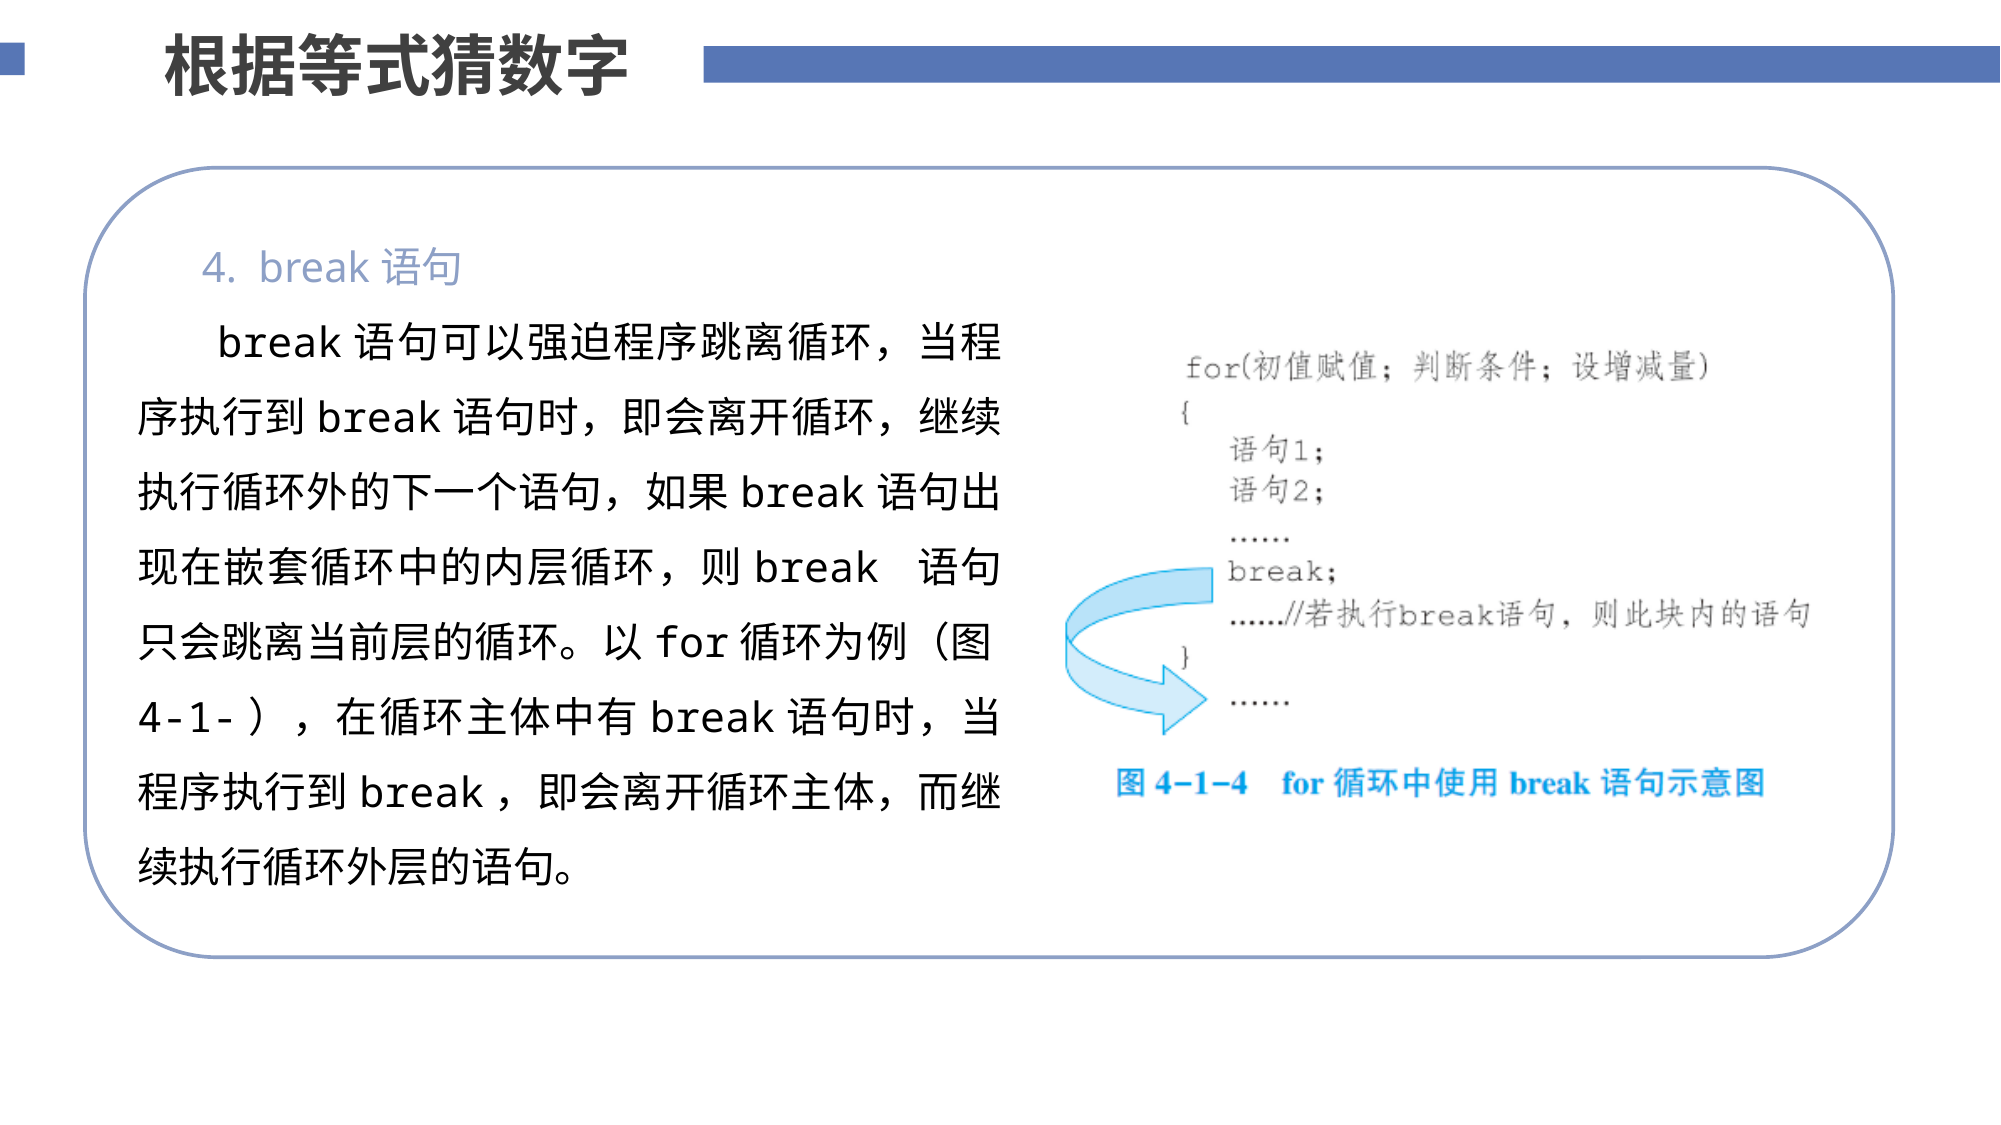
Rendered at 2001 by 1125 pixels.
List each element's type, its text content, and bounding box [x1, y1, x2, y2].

text_box [702, 45, 2000, 84]
text_box 根据等式猜数字 [163, 23, 632, 104]
picture [1054, 314, 1846, 811]
text_box [0, 41, 26, 76]
text_box [83, 166, 1895, 959]
